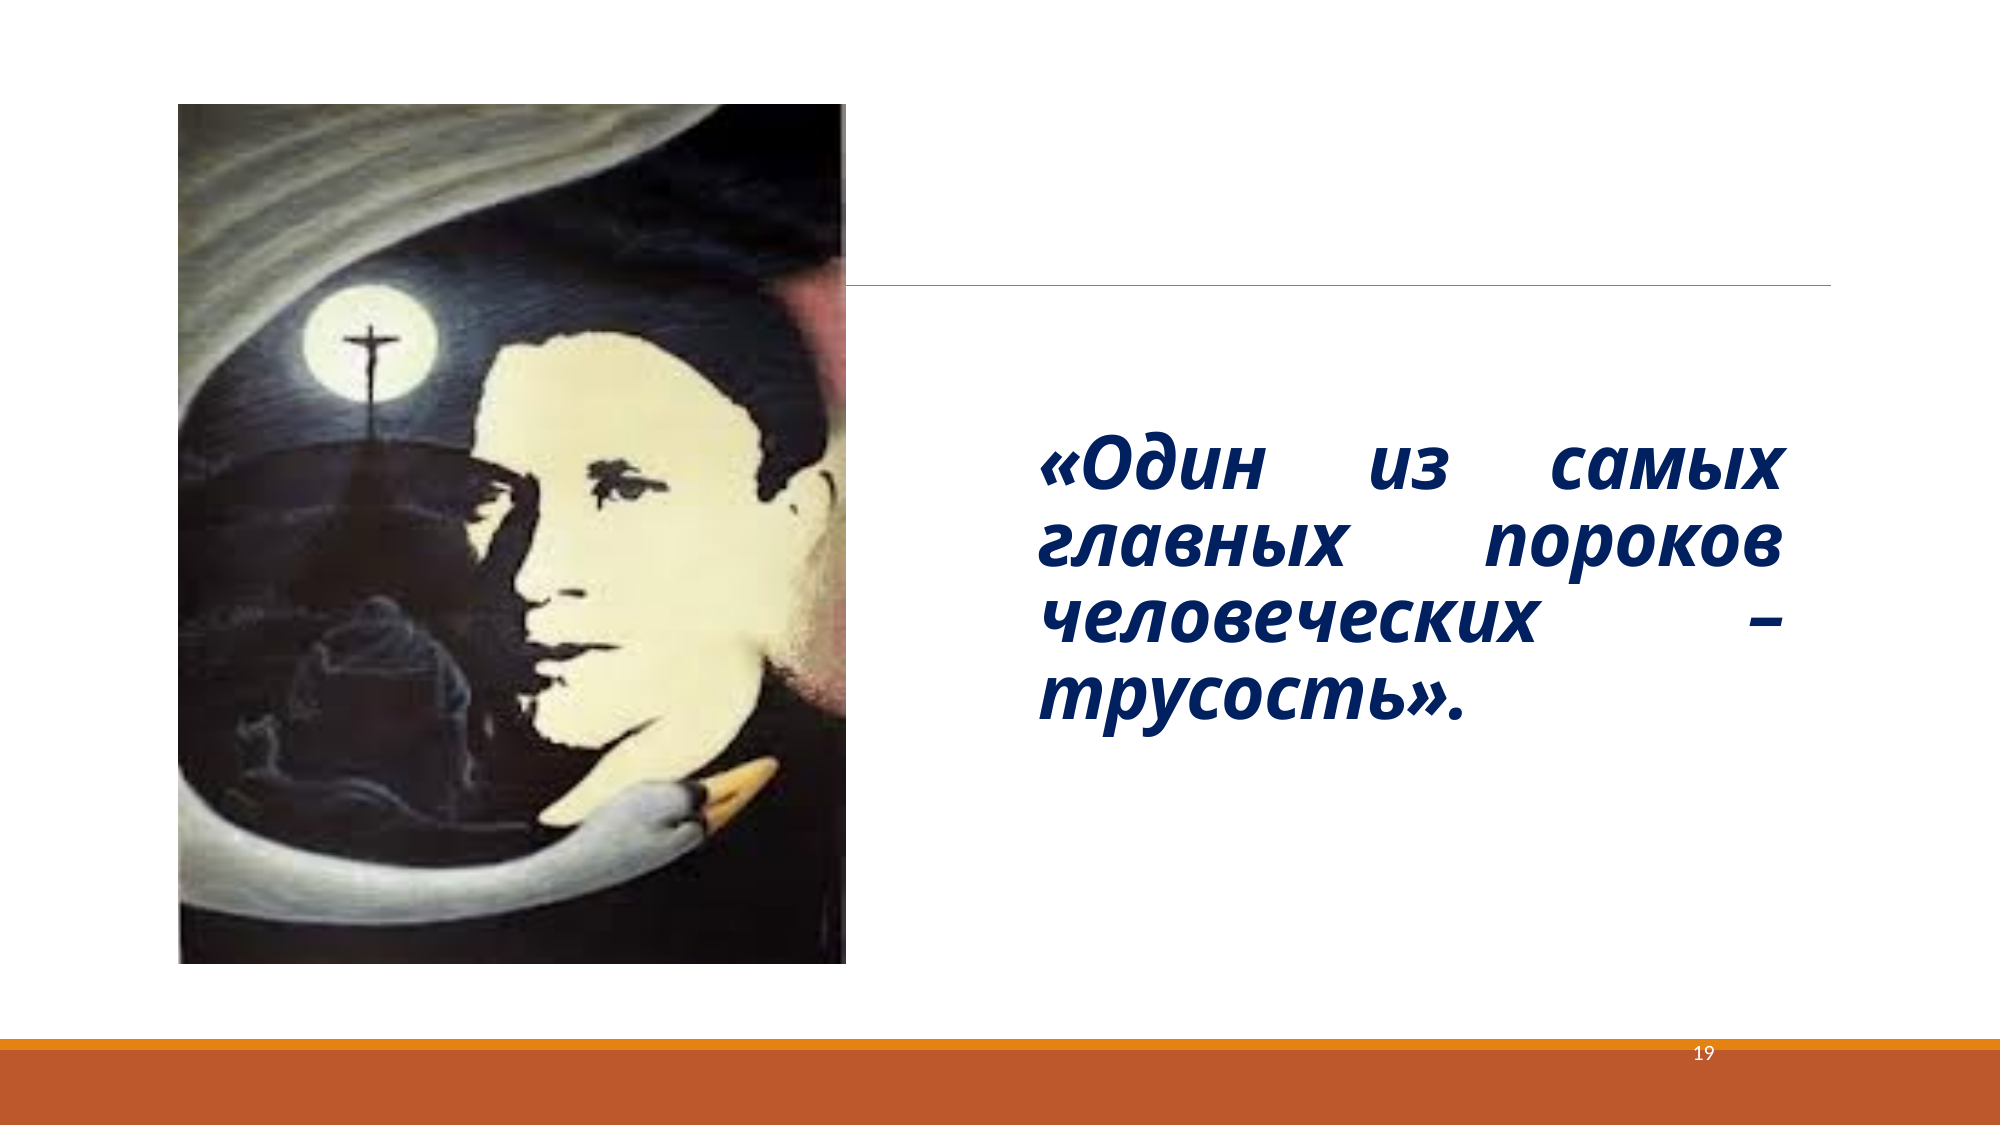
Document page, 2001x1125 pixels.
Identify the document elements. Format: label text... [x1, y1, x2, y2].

slide_number 19 [1629, 1014, 1730, 1089]
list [178, 103, 847, 965]
title «Один из самых главных пороков человеческих – трусость». [1023, 223, 1799, 964]
